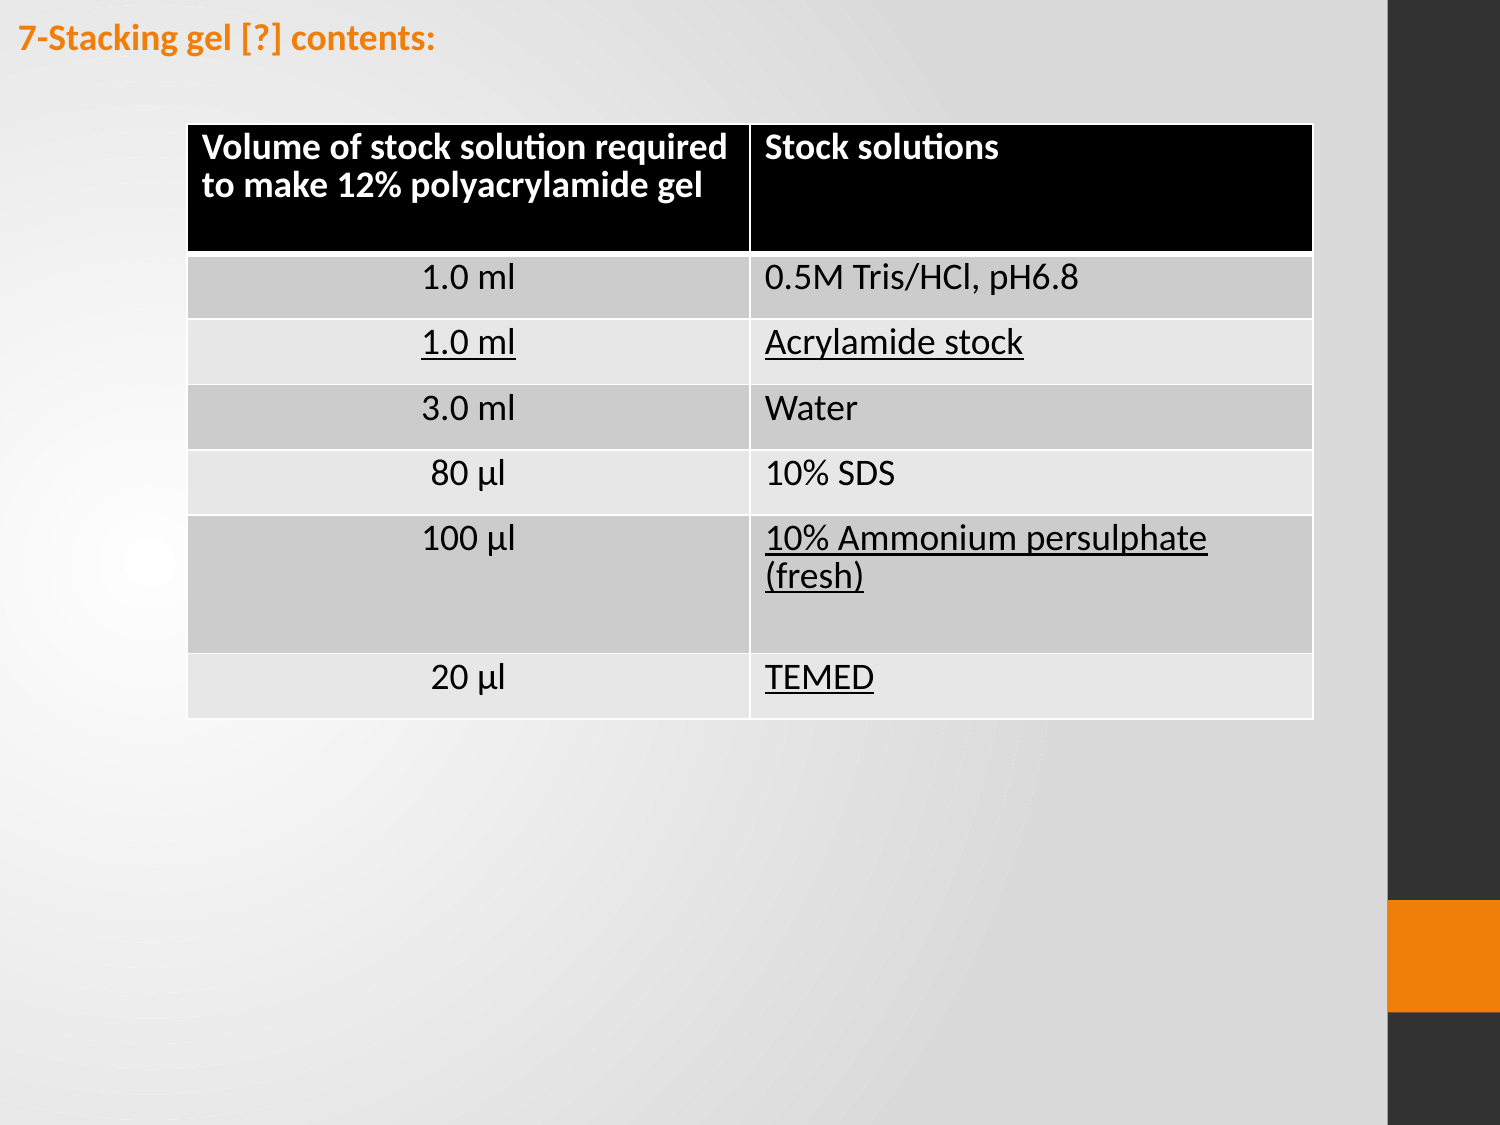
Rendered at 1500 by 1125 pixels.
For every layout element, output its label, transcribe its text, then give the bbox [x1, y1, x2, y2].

table_header Stock solutions [751, 125, 1312, 251]
table_header Volume of stock solution required to make 12% polyacrylamide gel [188, 125, 749, 251]
table_cell Acrylamide stock [751, 320, 1312, 384]
table_cell 3.0 ml [188, 385, 749, 449]
text_box 7-Stacking gel [?] contents: [3, 5, 1408, 336]
table_cell 1.0 ml [188, 257, 749, 318]
table_cell 100 µl [188, 516, 749, 653]
table_cell TEMED [751, 654, 1312, 718]
table_cell 10% SDS [751, 451, 1312, 514]
table_cell 10% Ammonium persulphate (fresh) [751, 516, 1312, 653]
table_cell 80 µl [188, 451, 749, 514]
table_cell Water [751, 385, 1312, 449]
table_cell 20 µl [188, 654, 749, 718]
table_cell 0.5M Tris/HCl, pH6.8 [751, 257, 1312, 318]
table_cell 1.0 ml [188, 320, 749, 384]
